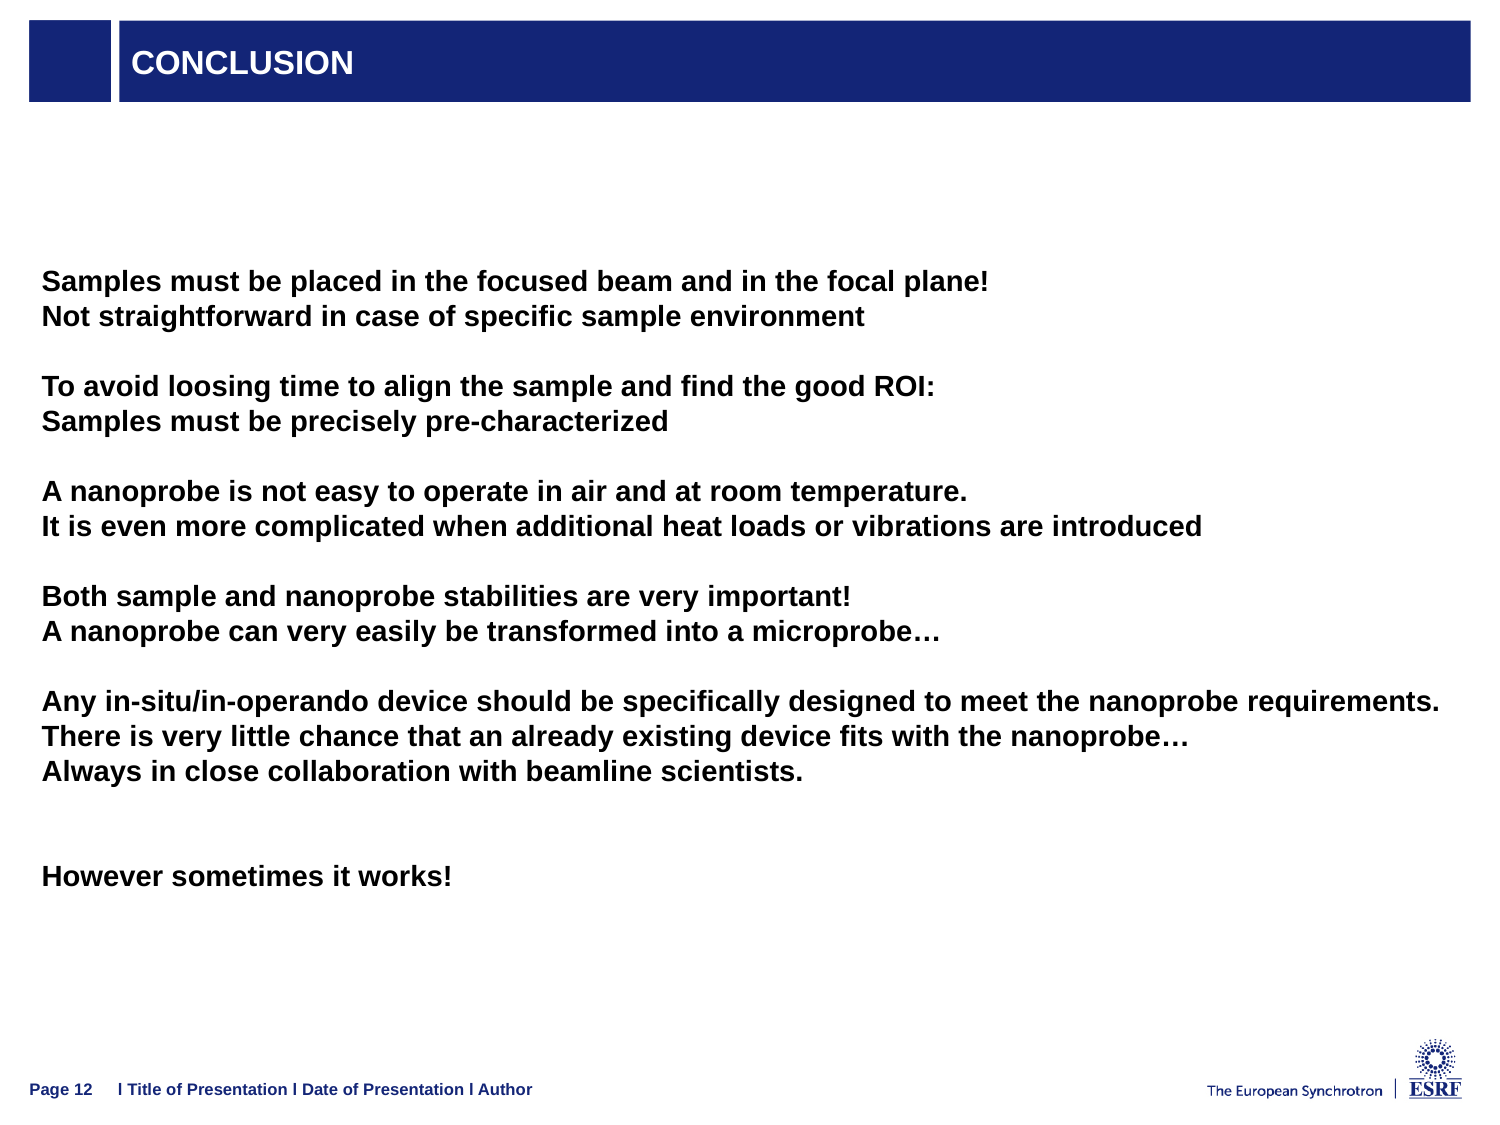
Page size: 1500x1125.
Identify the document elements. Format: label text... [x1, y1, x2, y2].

text_box Samples must be placed in the focused beam and in the focal plane! Not straightforward in case of specific sample environment To avoid loosing time to align the sample and find the good ROI: Samples must be precisely pre-characterized A nanoprobe is not easy to operate in air and at room temperature. It is even more complicated when additional heat loads or vibrations are introduced Both sample and nanoprobe stabilities are very important! A nanoprobe can very easily be transformed into a microprobe… Any in-situ/in-operando device should be specifically designed to meet the nanoprobe requirements. There is very little chance that an already existing device fits with the nanoprobe… Always in close collaboration with beamline scientists. However sometimes it works! [26, 255, 1457, 900]
picture [1175, 1018, 1500, 1125]
footer l Title of Presentation l Date of Presentation l Author [117, 1063, 1122, 1099]
slide_number Page 12 [29, 1063, 98, 1099]
title CONCLUSION [119, 20, 1471, 102]
